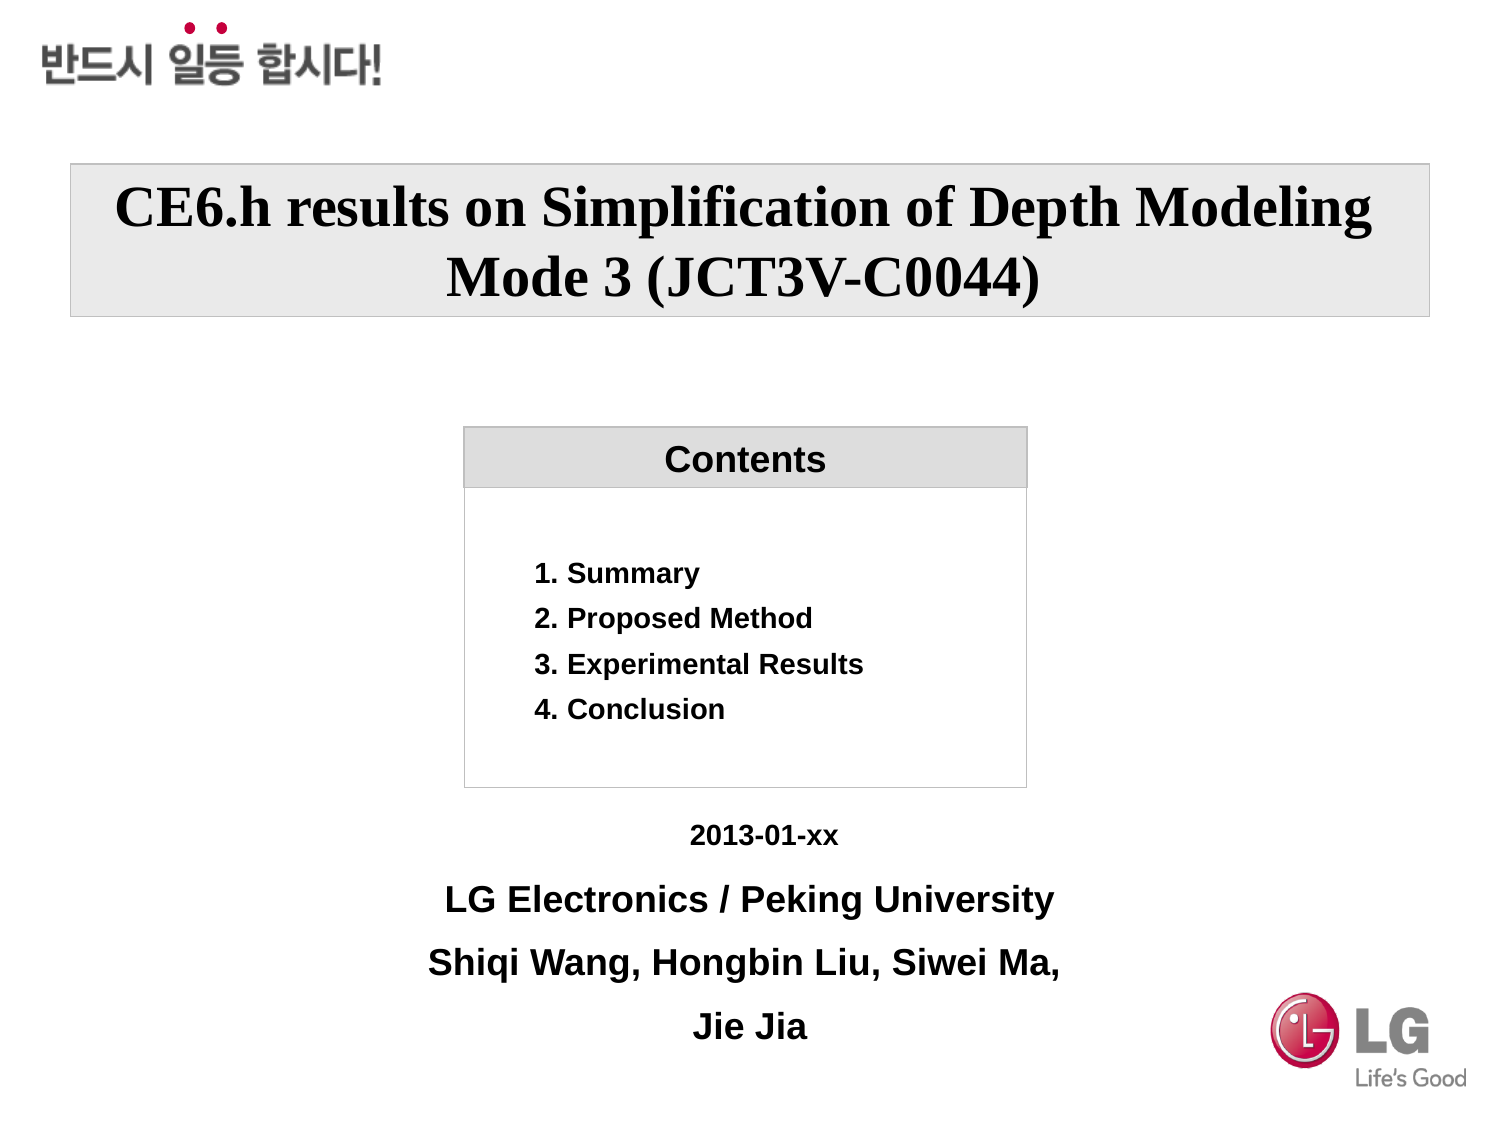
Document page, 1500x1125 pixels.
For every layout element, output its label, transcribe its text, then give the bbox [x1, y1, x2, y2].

text_box Contents [463, 427, 1028, 488]
picture [1269, 985, 1466, 1093]
text_box [70, 163, 1430, 317]
text_box LG Electronics / Peking University Shiqi Wang, Hongbin Liu, Siwei Ma, Jie Jia [363, 867, 1137, 1055]
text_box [31, 21, 384, 97]
text_box CE6.h results on Simplification of Depth Modeling Mode 3 (JCT3V-C0044) [93, 160, 1395, 316]
text_box 2013-01-xx [673, 808, 856, 860]
text_box 1. Summary 2. Proposed Method 3. Experimental Results 4. Conclusion [464, 488, 1027, 787]
